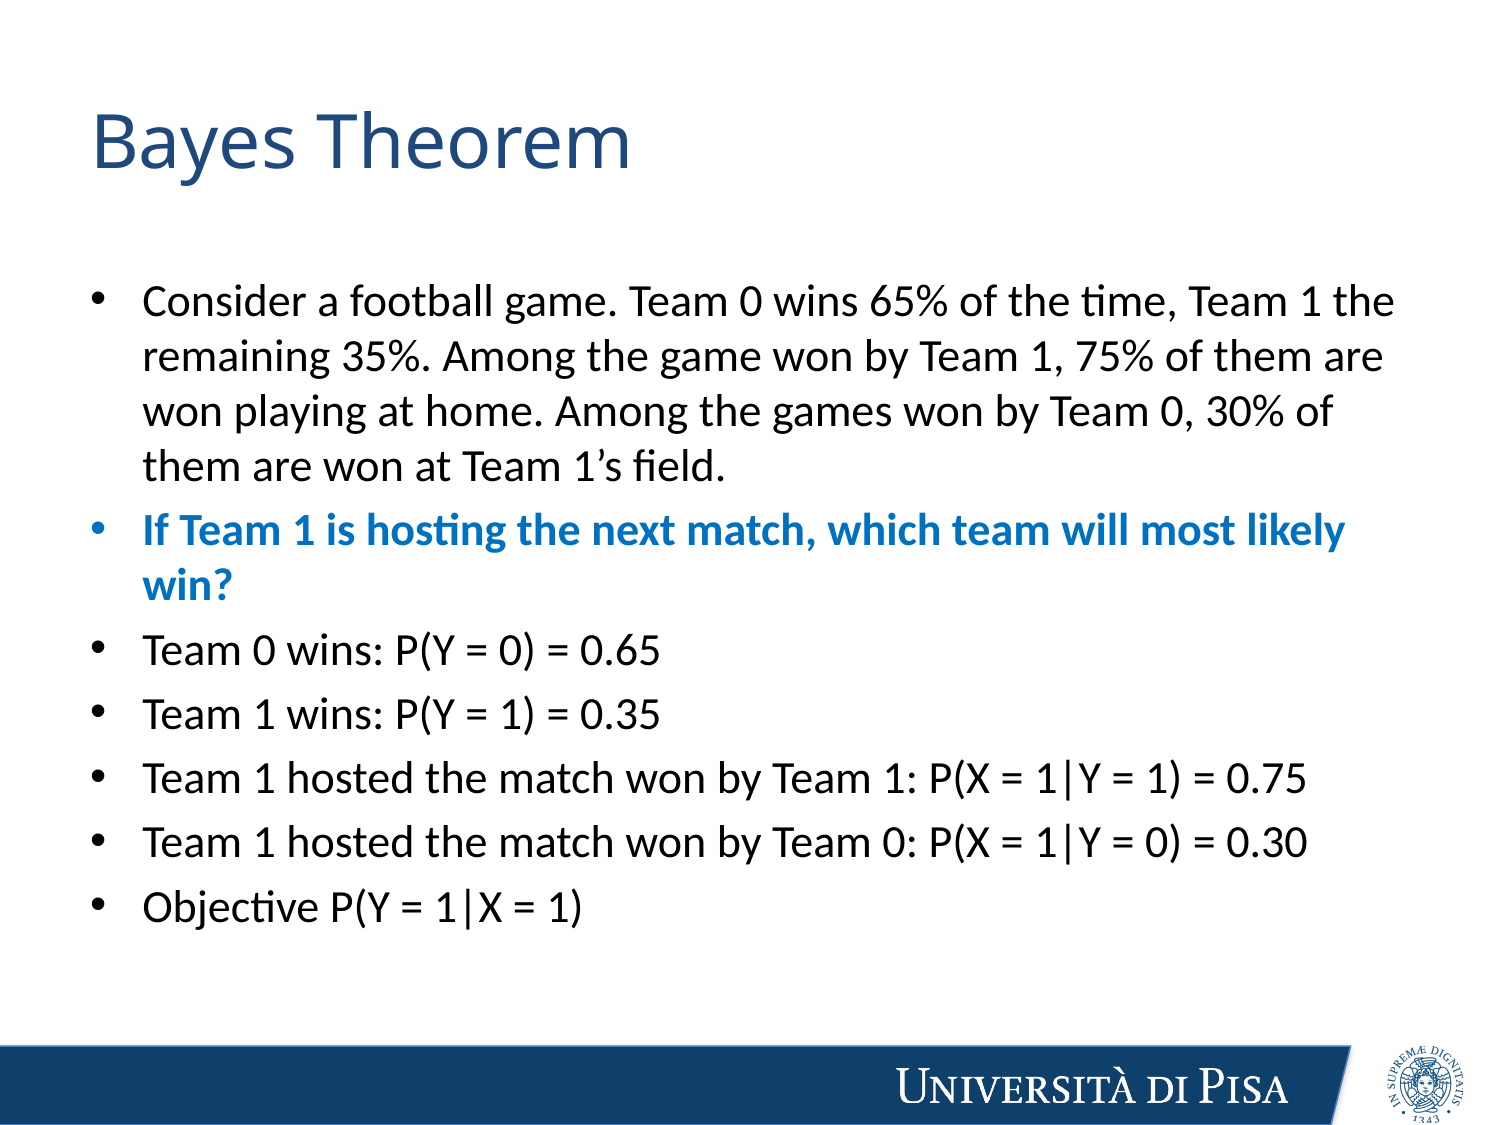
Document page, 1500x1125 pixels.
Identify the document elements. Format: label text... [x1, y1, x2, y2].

list Consider a football game. Team 0 wins 65% of the time, Team 1 the remaining 35%. Among the game won by Team 1, 75% of them are won playing at home. Among the games won by Team 0, 30% of them are won at Team 1’s field. If Team 1 is hosting the next match, which team will most likely win? Team 0 wins: P(Y = 0) = 0.65 Team 1 wins: P(Y = 1) = 0.35 Team 1 hosted the match won by Team 1: P(X = 1|Y = 1) = 0.75 Team 1 hosted the match won by Team 0: P(X = 1|Y = 0) = 0.30 Objective P(Y = 1|X = 1) [75, 262, 1425, 1005]
title Bayes Theorem [75, 45, 1425, 233]
